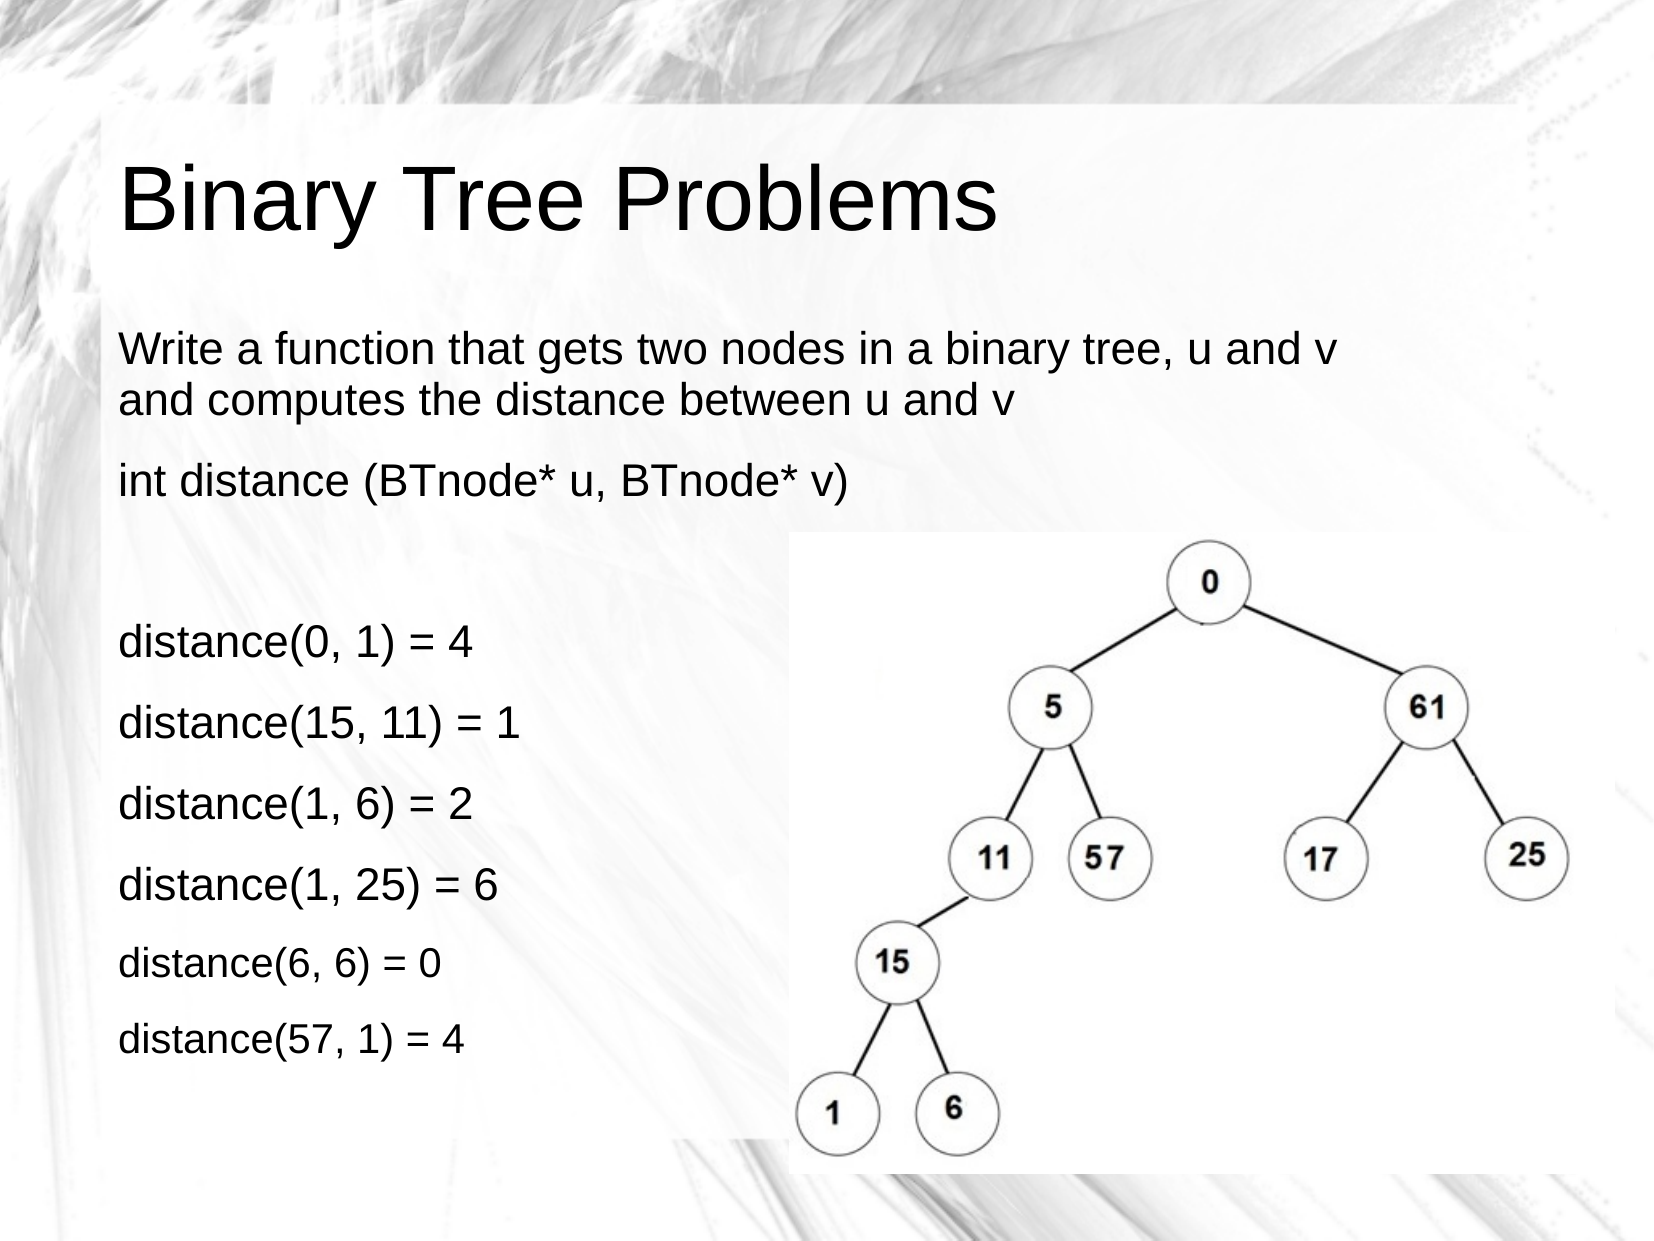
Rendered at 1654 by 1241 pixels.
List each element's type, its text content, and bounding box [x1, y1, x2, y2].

picture [0, 0, 1654, 1241]
list Write a function that gets two nodes in a binary tree, u and v and computes the distance between u and v int distance (BTnode* u, BTnode* v) distance(0, 1) = 4 distance(15, 11) = 1 distance(1, 6) = 2 distance(1, 25) = 6 distance(6, 6) = 0 distance(57, 1) = 4 [118, 319, 1571, 1109]
title Binary Tree Problems [118, 93, 1506, 299]
